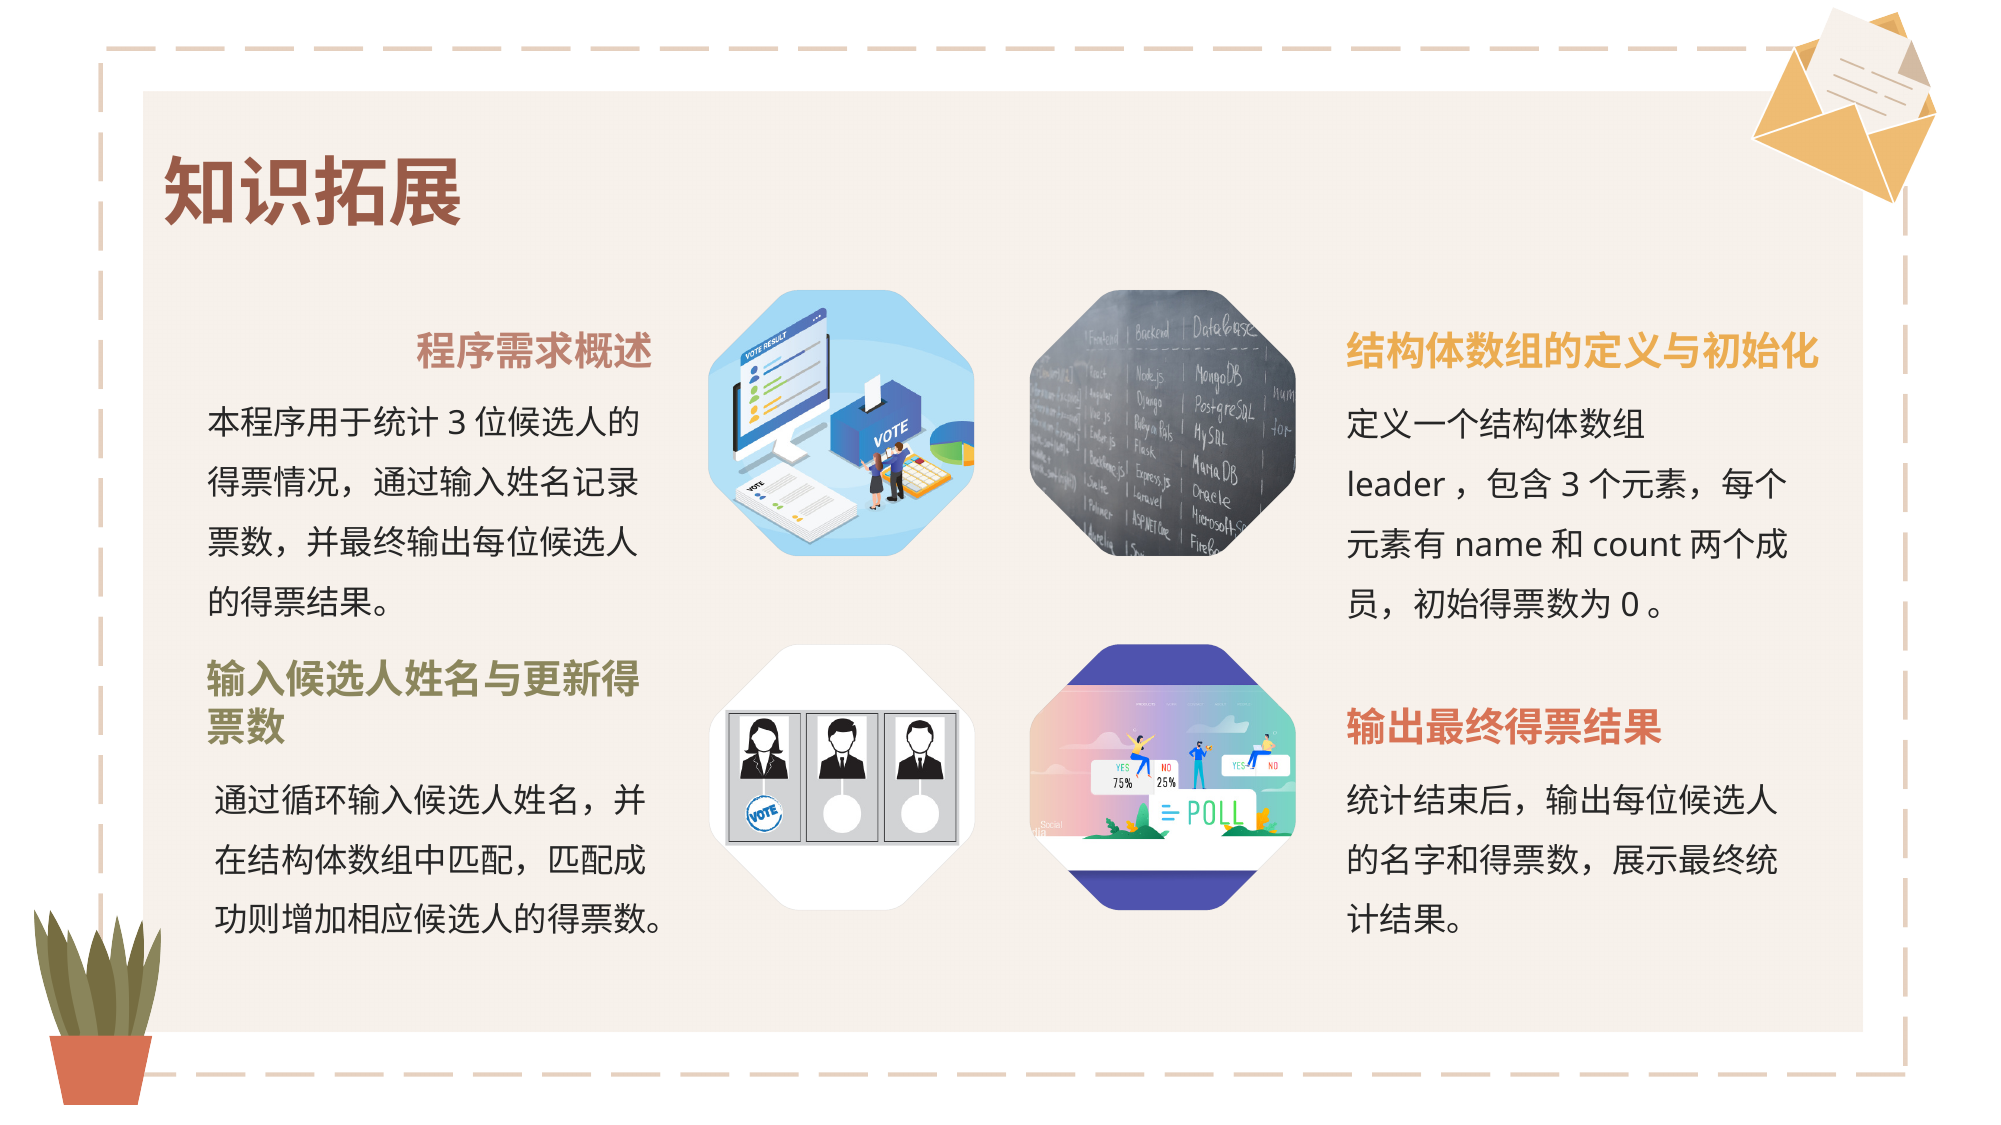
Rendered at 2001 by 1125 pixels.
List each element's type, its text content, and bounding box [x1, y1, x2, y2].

text_box 统计结束后，输出每位候选人的名字和得票数，展示最终统计结果。 [1346, 758, 1810, 897]
text_box 输出最终得票结果 [1346, 649, 1886, 750]
text_box 通过循环输入候选人姓名，并在结构体数组中匹配，匹配成功则增加相应候选人的得票数。 [214, 758, 654, 897]
text_box 结构体数组的定义与初始化 [1346, 273, 1886, 374]
text_box 输入候选人姓名与更新得票数 [206, 649, 654, 750]
text_box 本程序用于统计3位候选人的得票情况，通过输入姓名记录票数，并最终输出每位候选人的得票结果。 [207, 381, 654, 520]
text_box 知识拓展 [149, 47, 1605, 186]
picture [0, 0, 2000, 1125]
text_box 程序需求概述 [114, 273, 654, 374]
text_box 定义一个结构体数组 leader，包含3个元素，每个元素有name和count两个成员，初始得票数为0。 [1346, 383, 1794, 522]
